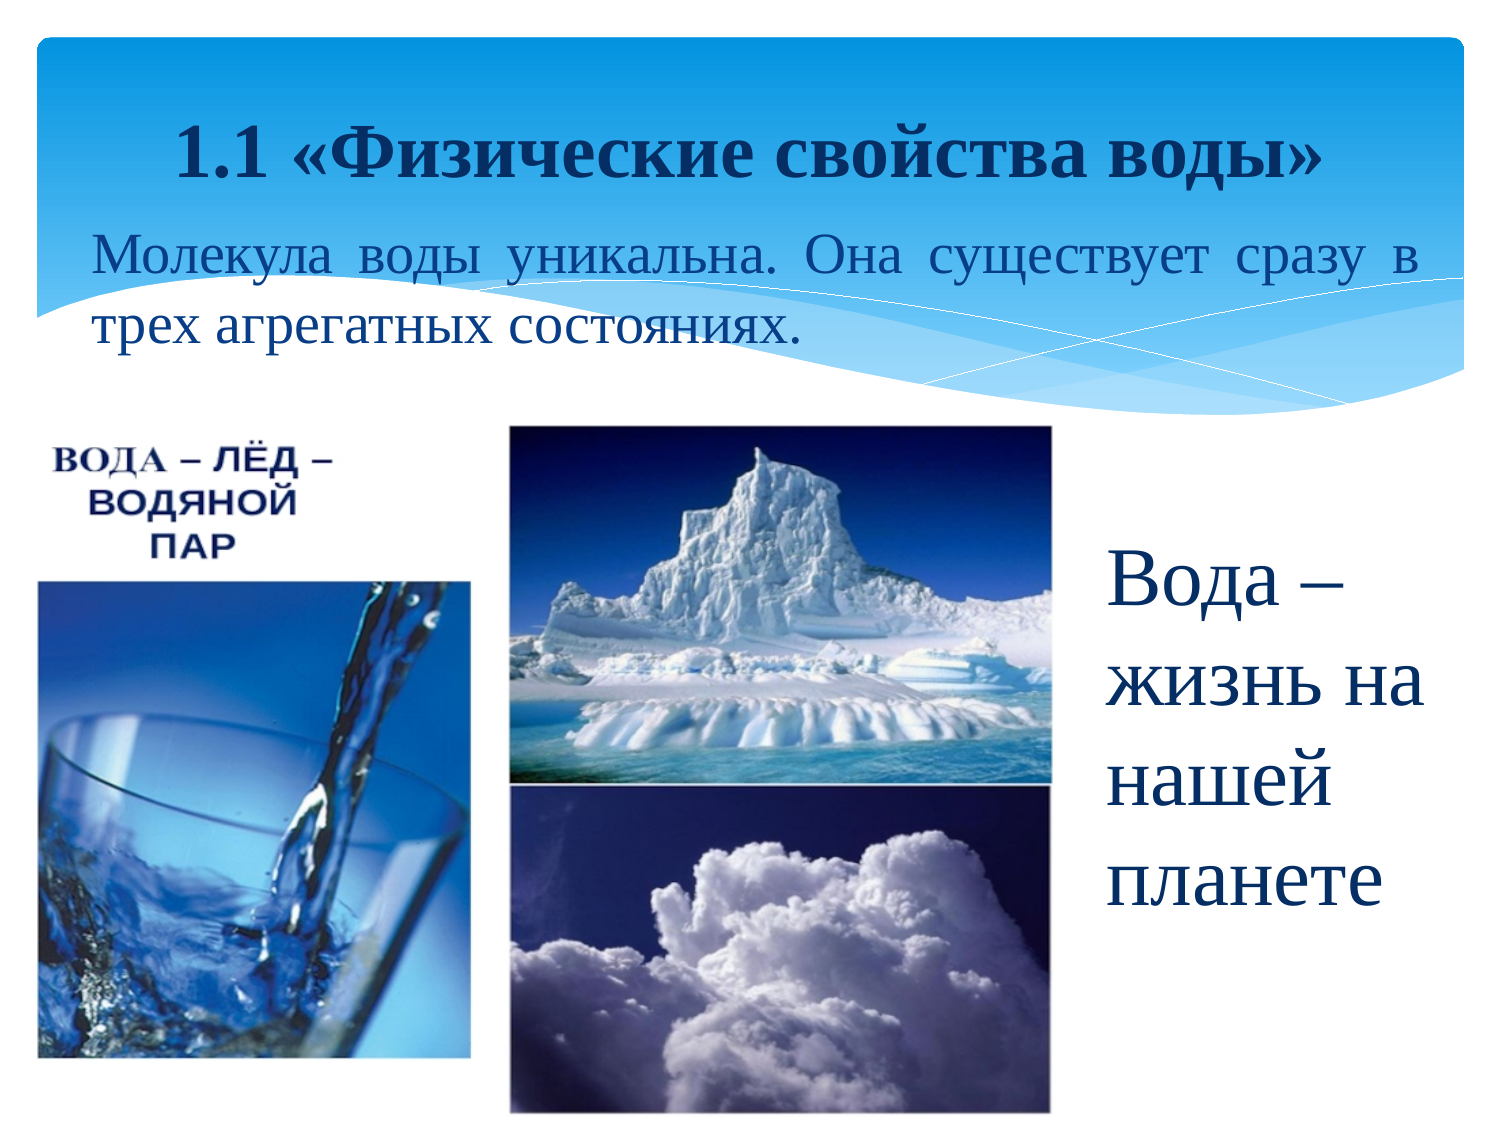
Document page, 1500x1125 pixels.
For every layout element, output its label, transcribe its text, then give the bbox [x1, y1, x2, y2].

text_box Вода – жизнь на нашей планете [1098, 515, 1471, 930]
picture [4, 409, 1092, 1125]
title 1.1 «Физические свойства воды» [64, 90, 1436, 296]
list Молекула воды уникальна. Она существует сразу в трех агрегатных состояниях. [76, 296, 1436, 409]
